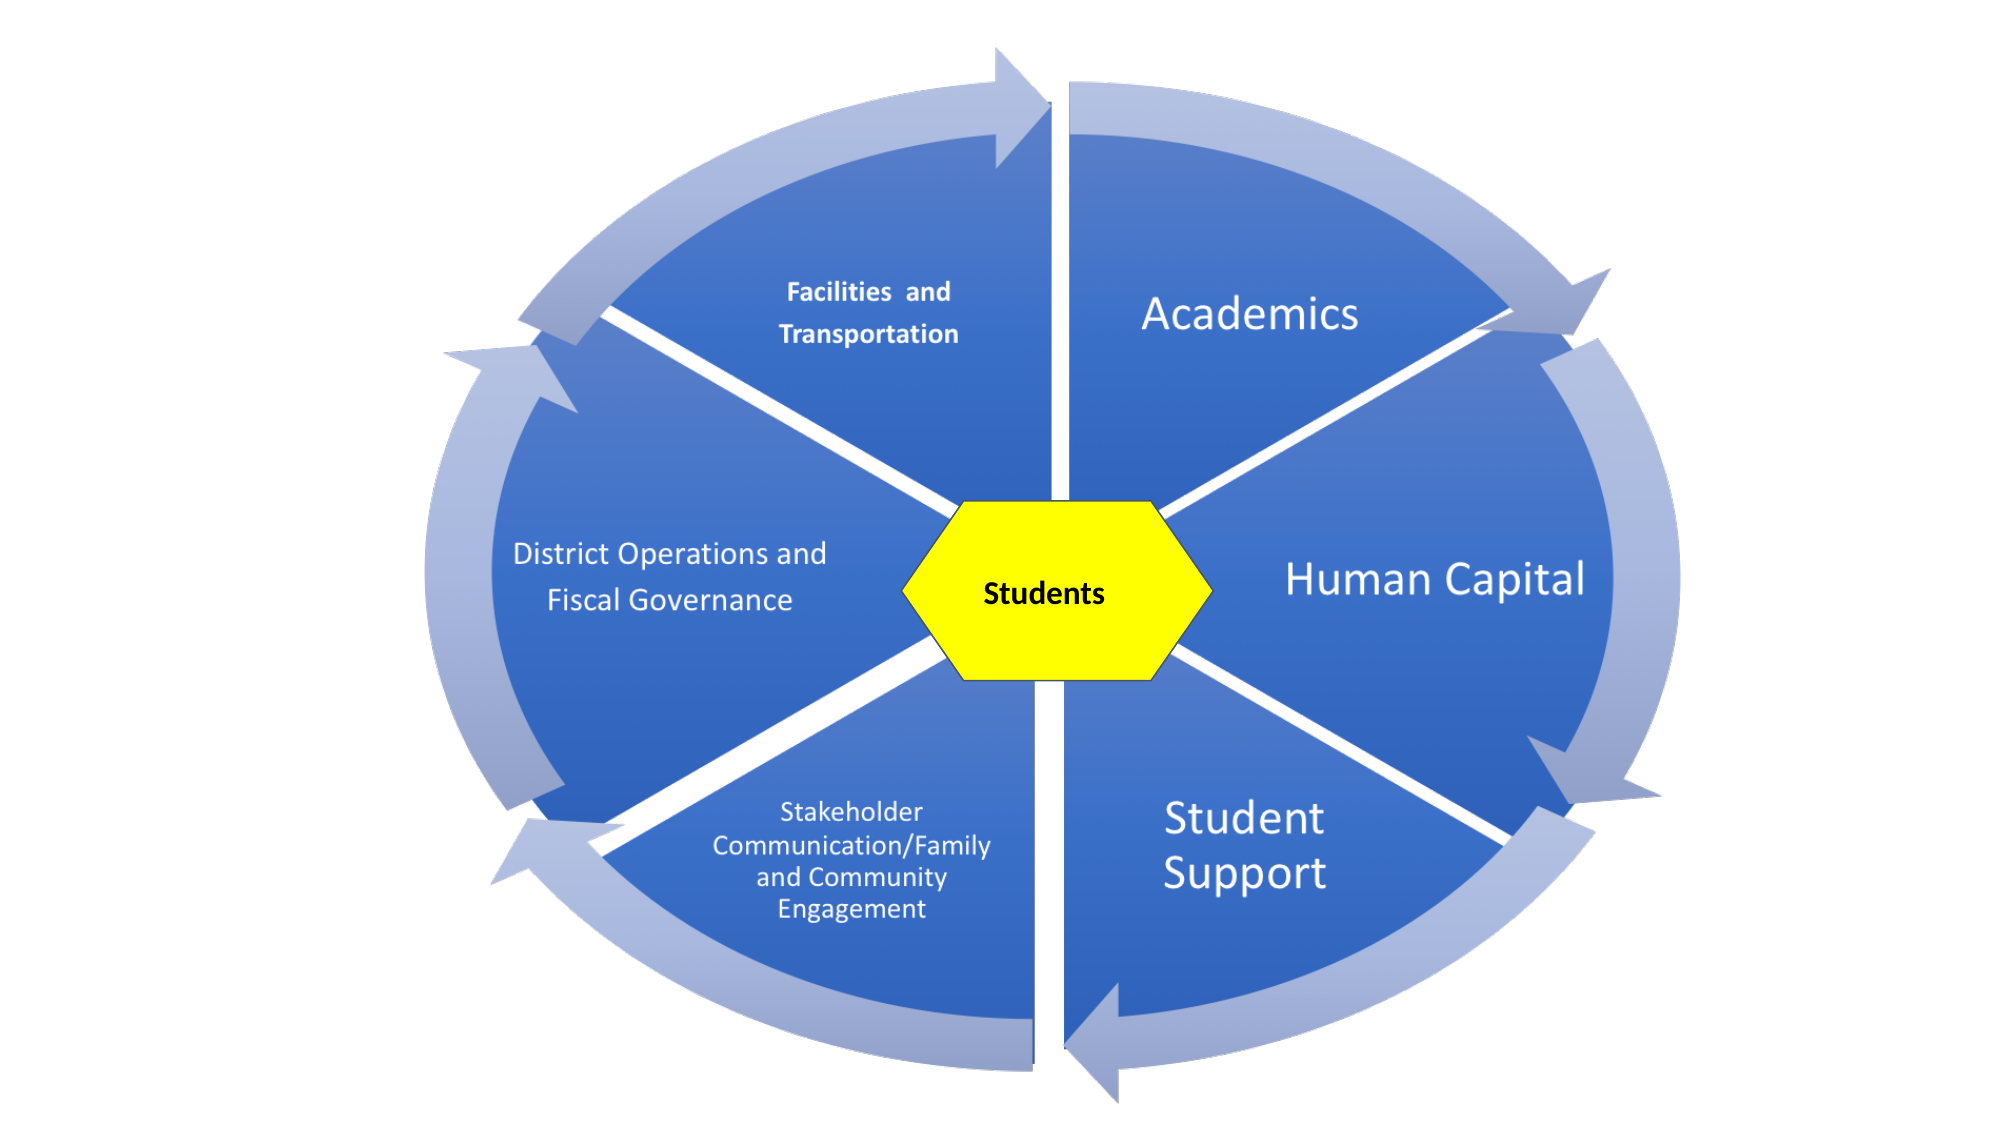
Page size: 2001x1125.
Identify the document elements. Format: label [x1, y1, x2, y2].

picture [424, 45, 1681, 1105]
